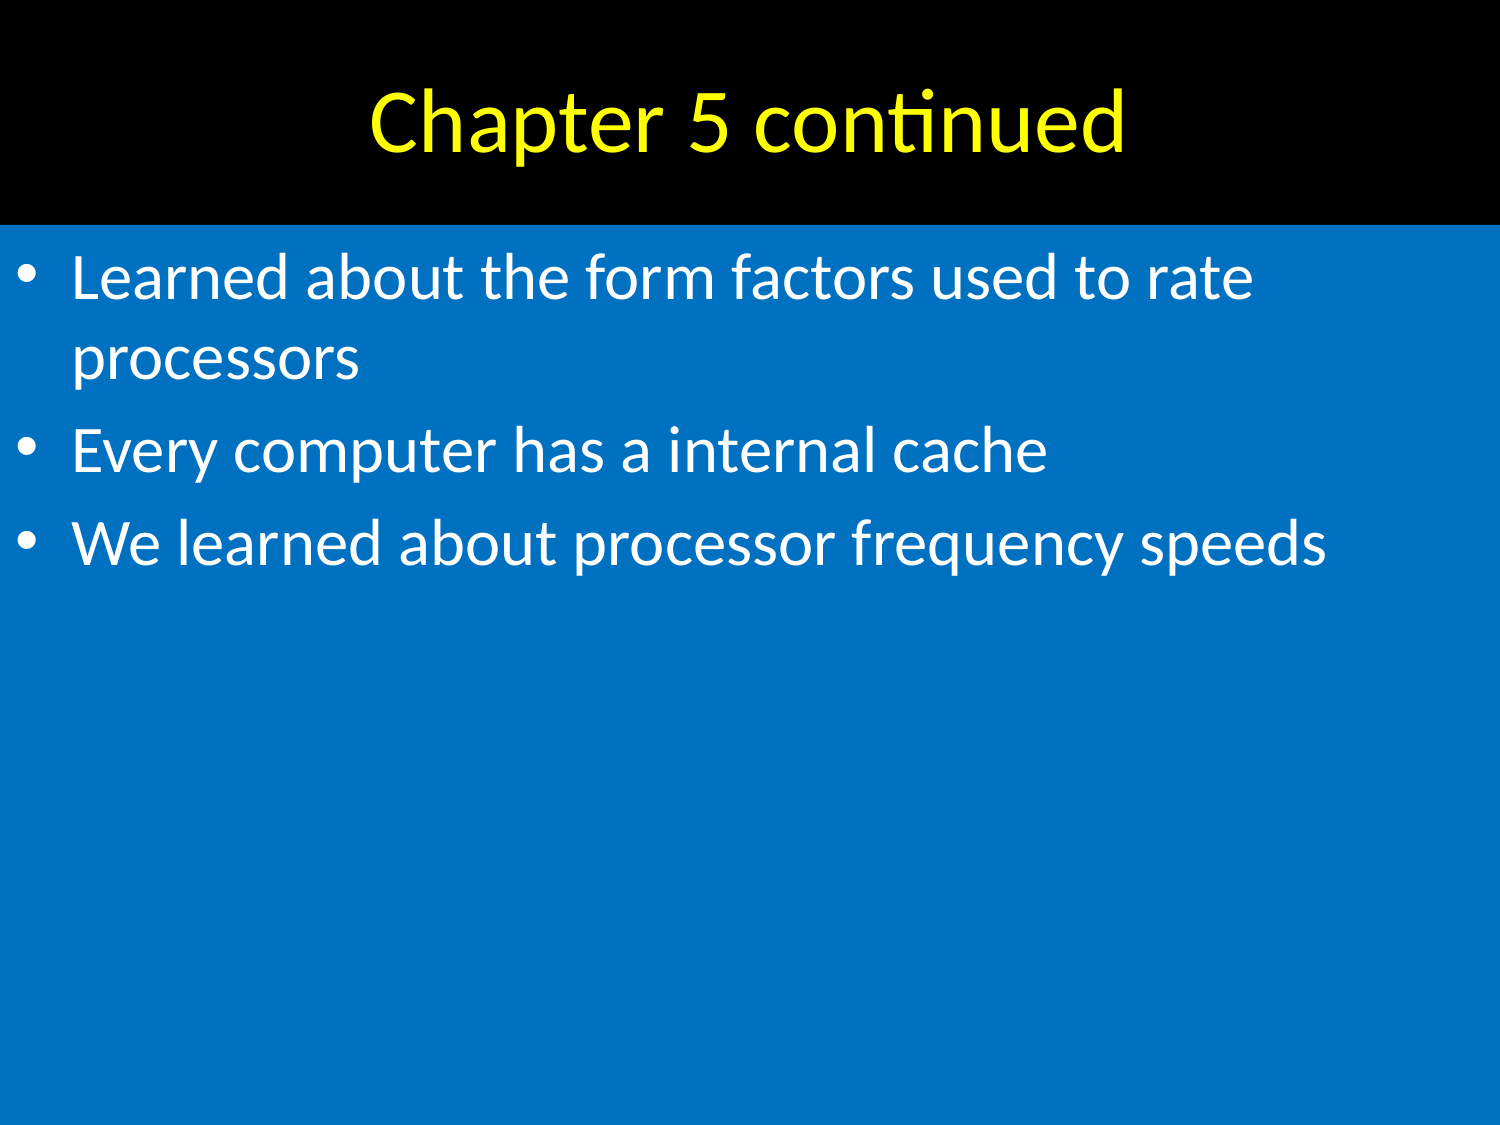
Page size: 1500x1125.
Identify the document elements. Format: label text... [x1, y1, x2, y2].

list Learned about the form factors used to rate processors Every computer has a internal cache We learned about processor frequency speeds [0, 224, 1500, 1125]
title Chapter 5 continued [0, 0, 1500, 224]
